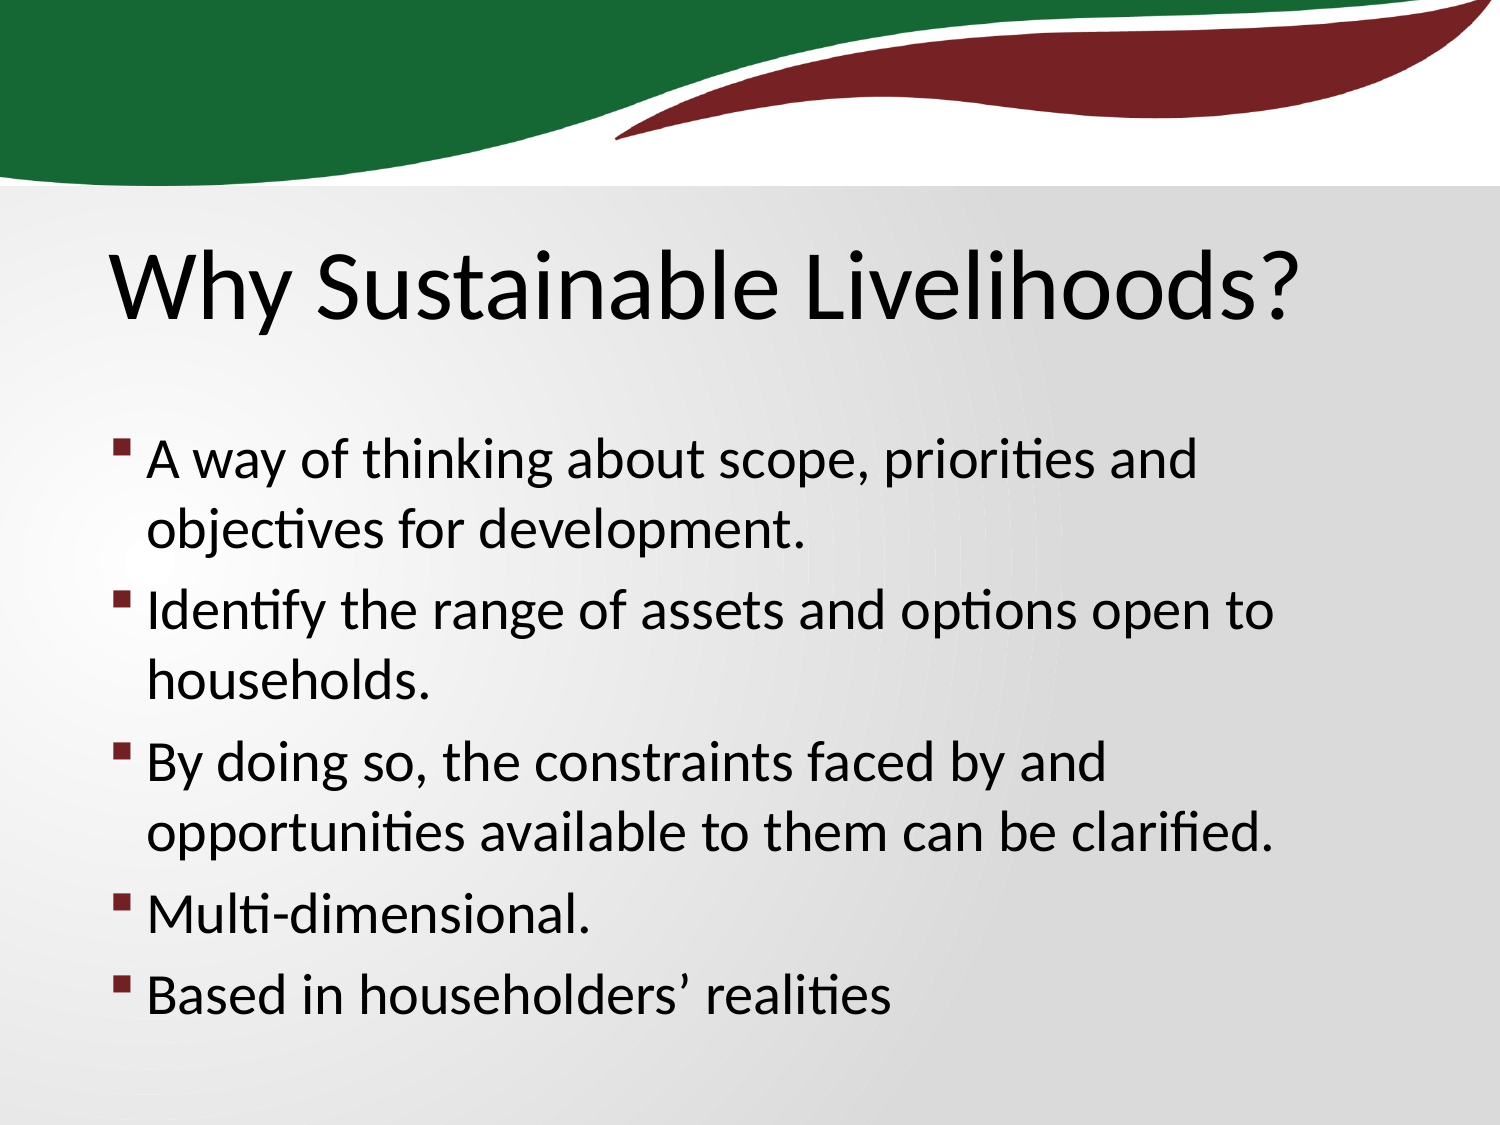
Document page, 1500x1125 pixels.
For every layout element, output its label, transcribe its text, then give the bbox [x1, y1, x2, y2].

list Why Sustainable Livelihoods? [75, 212, 1325, 400]
list A way of thinking about scope, priorities and objectives for development. Identify the range of assets and options open to households. By doing so, the constraints faced by and opportunities available to them can be clarified. Multi-dimensional. Based in householders’ realities [75, 412, 1350, 1075]
picture [0, 0, 1500, 186]
